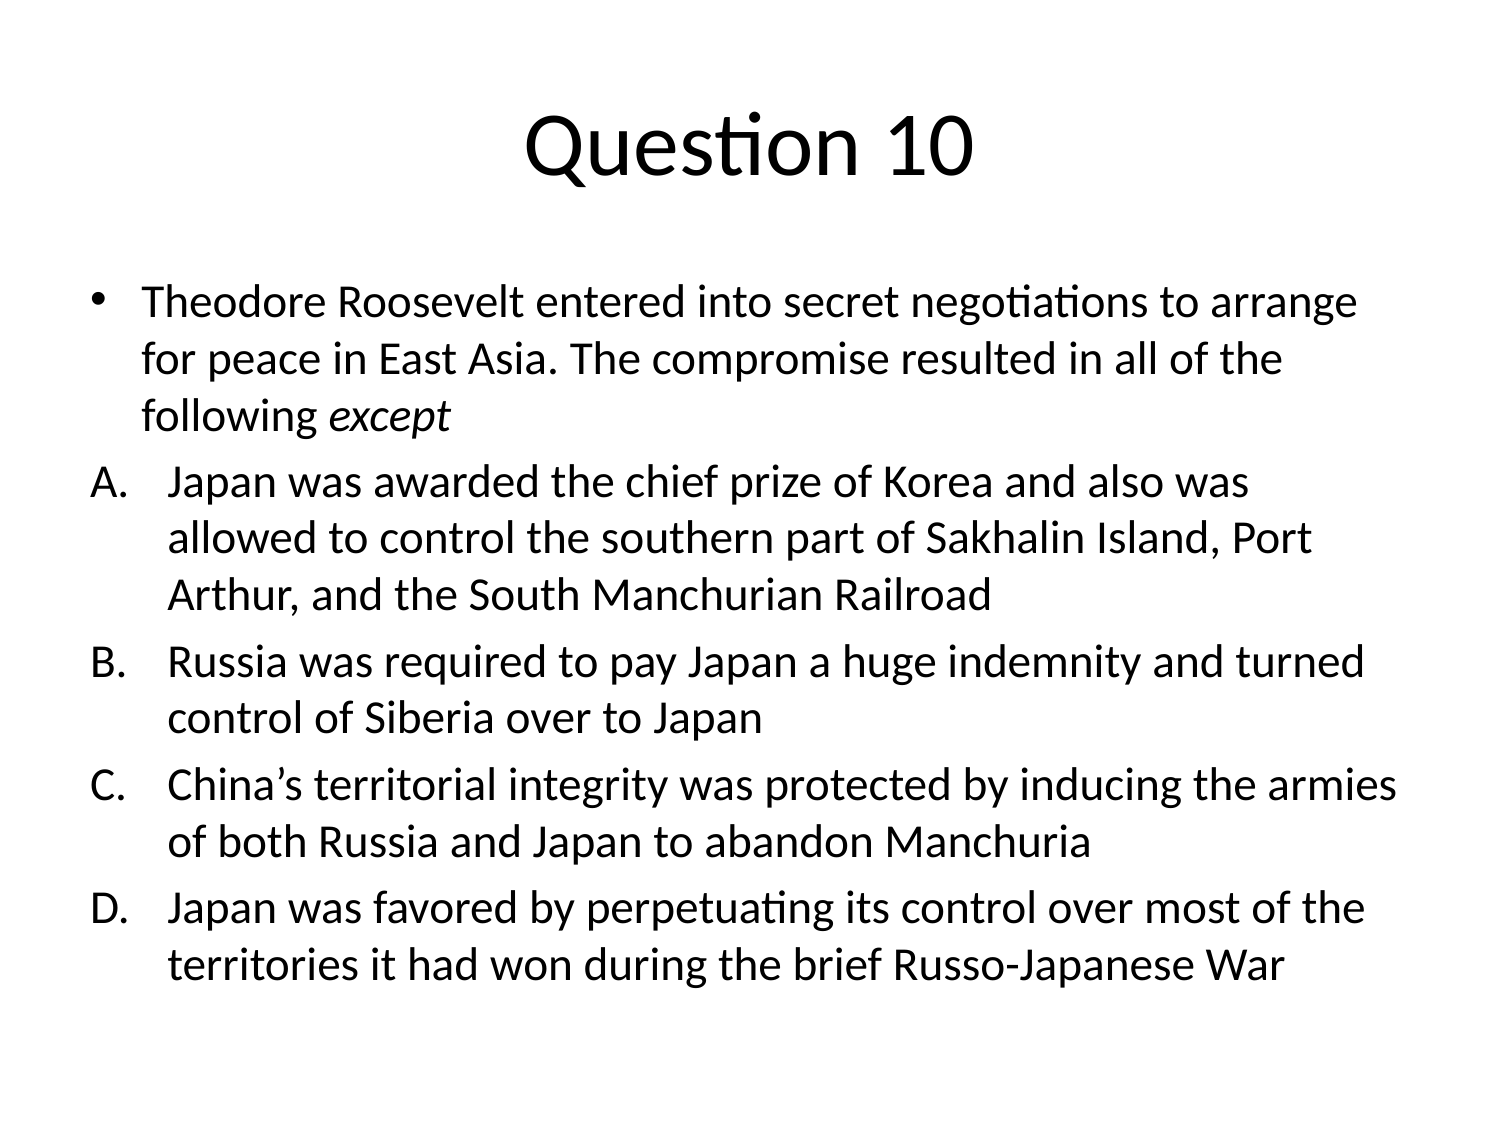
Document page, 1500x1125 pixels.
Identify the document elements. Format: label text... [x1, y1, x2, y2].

title Question 10 [75, 45, 1425, 233]
list Theodore Roosevelt entered into secret negotiations to arrange for peace in East Asia. The compromise resulted in all of the following except Japan was awarded the chief prize of Korea and also was allowed to control the southern part of Sakhalin Island, Port Arthur, and the South Manchurian Railroad Russia was required to pay Japan a huge indemnity and turned control of Siberia over to Japan China’s territorial integrity was protected by inducing the armies of both Russia and Japan to abandon Manchuria Japan was favored by perpetuating its control over most of the territories it had won during the brief Russo-Japanese War [75, 262, 1425, 1005]
